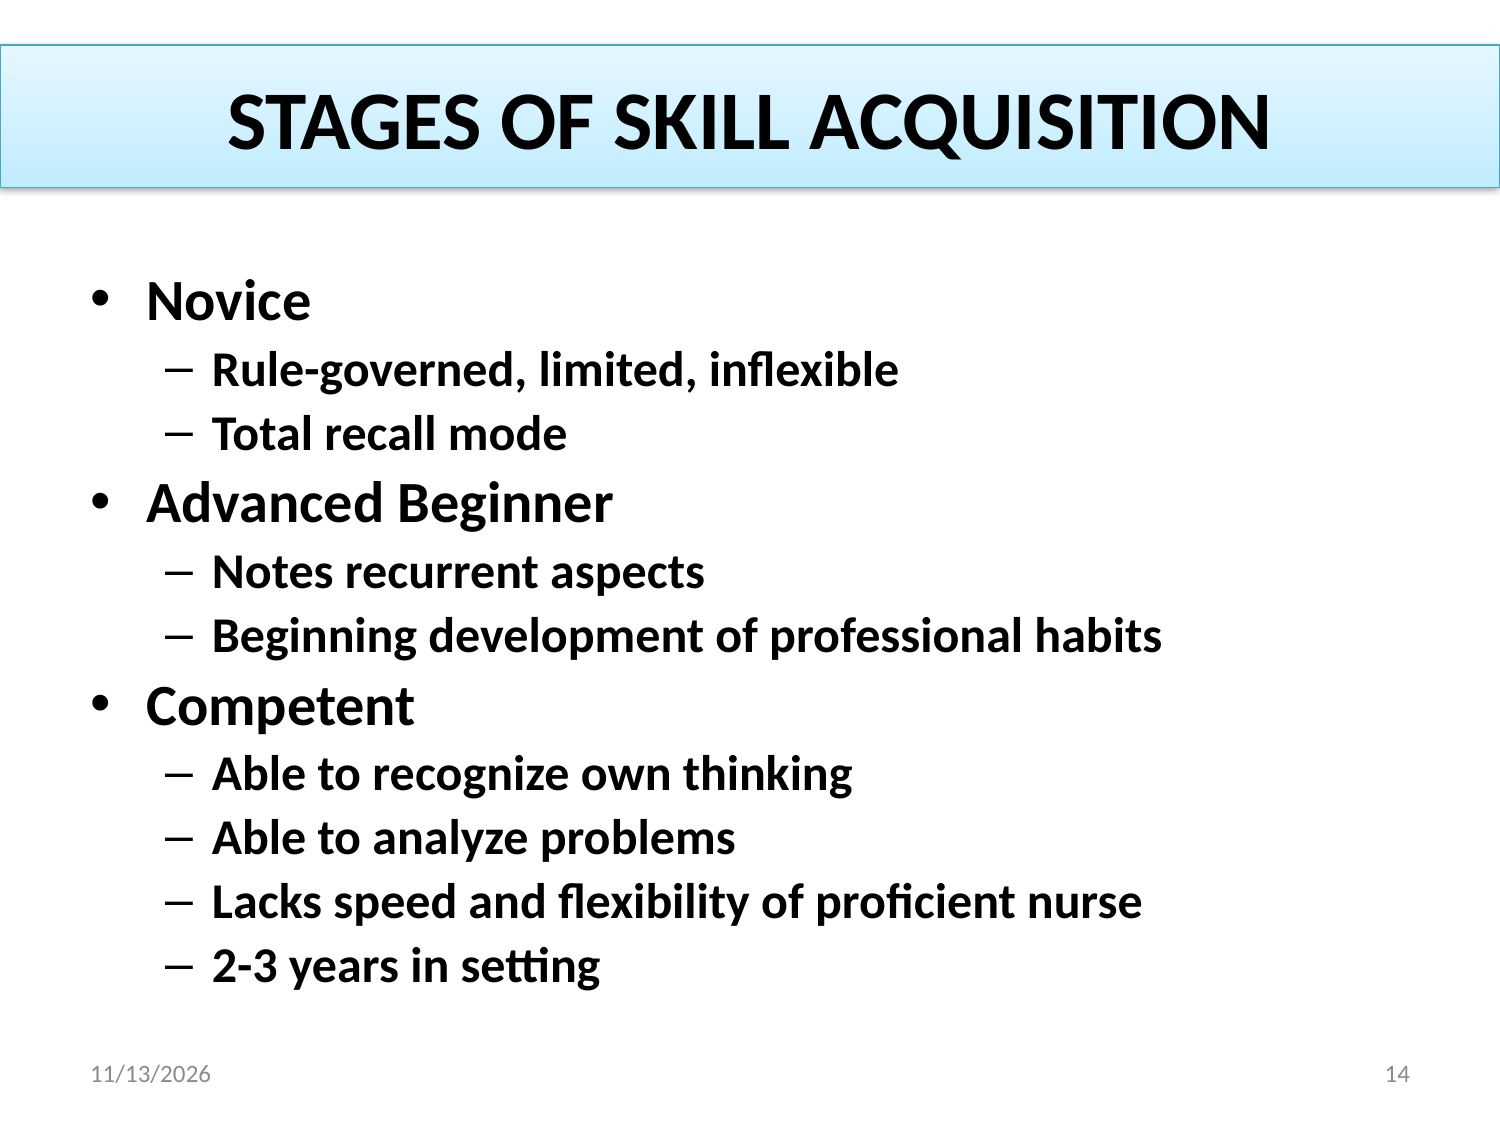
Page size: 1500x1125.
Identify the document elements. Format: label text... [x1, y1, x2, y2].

slide_number 14 [1074, 1042, 1425, 1103]
list Novice Rule-governed, limited, inflexible Total recall mode Advanced Beginner Notes recurrent aspects Beginning development of professional habits Competent Able to recognize own thinking Able to analyze problems Lacks speed and flexibility of proficient nurse 2-3 years in setting [75, 262, 1425, 1005]
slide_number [75, 1042, 425, 1103]
title STAGES OF SKILL ACQUISITION [0, 44, 1500, 188]
